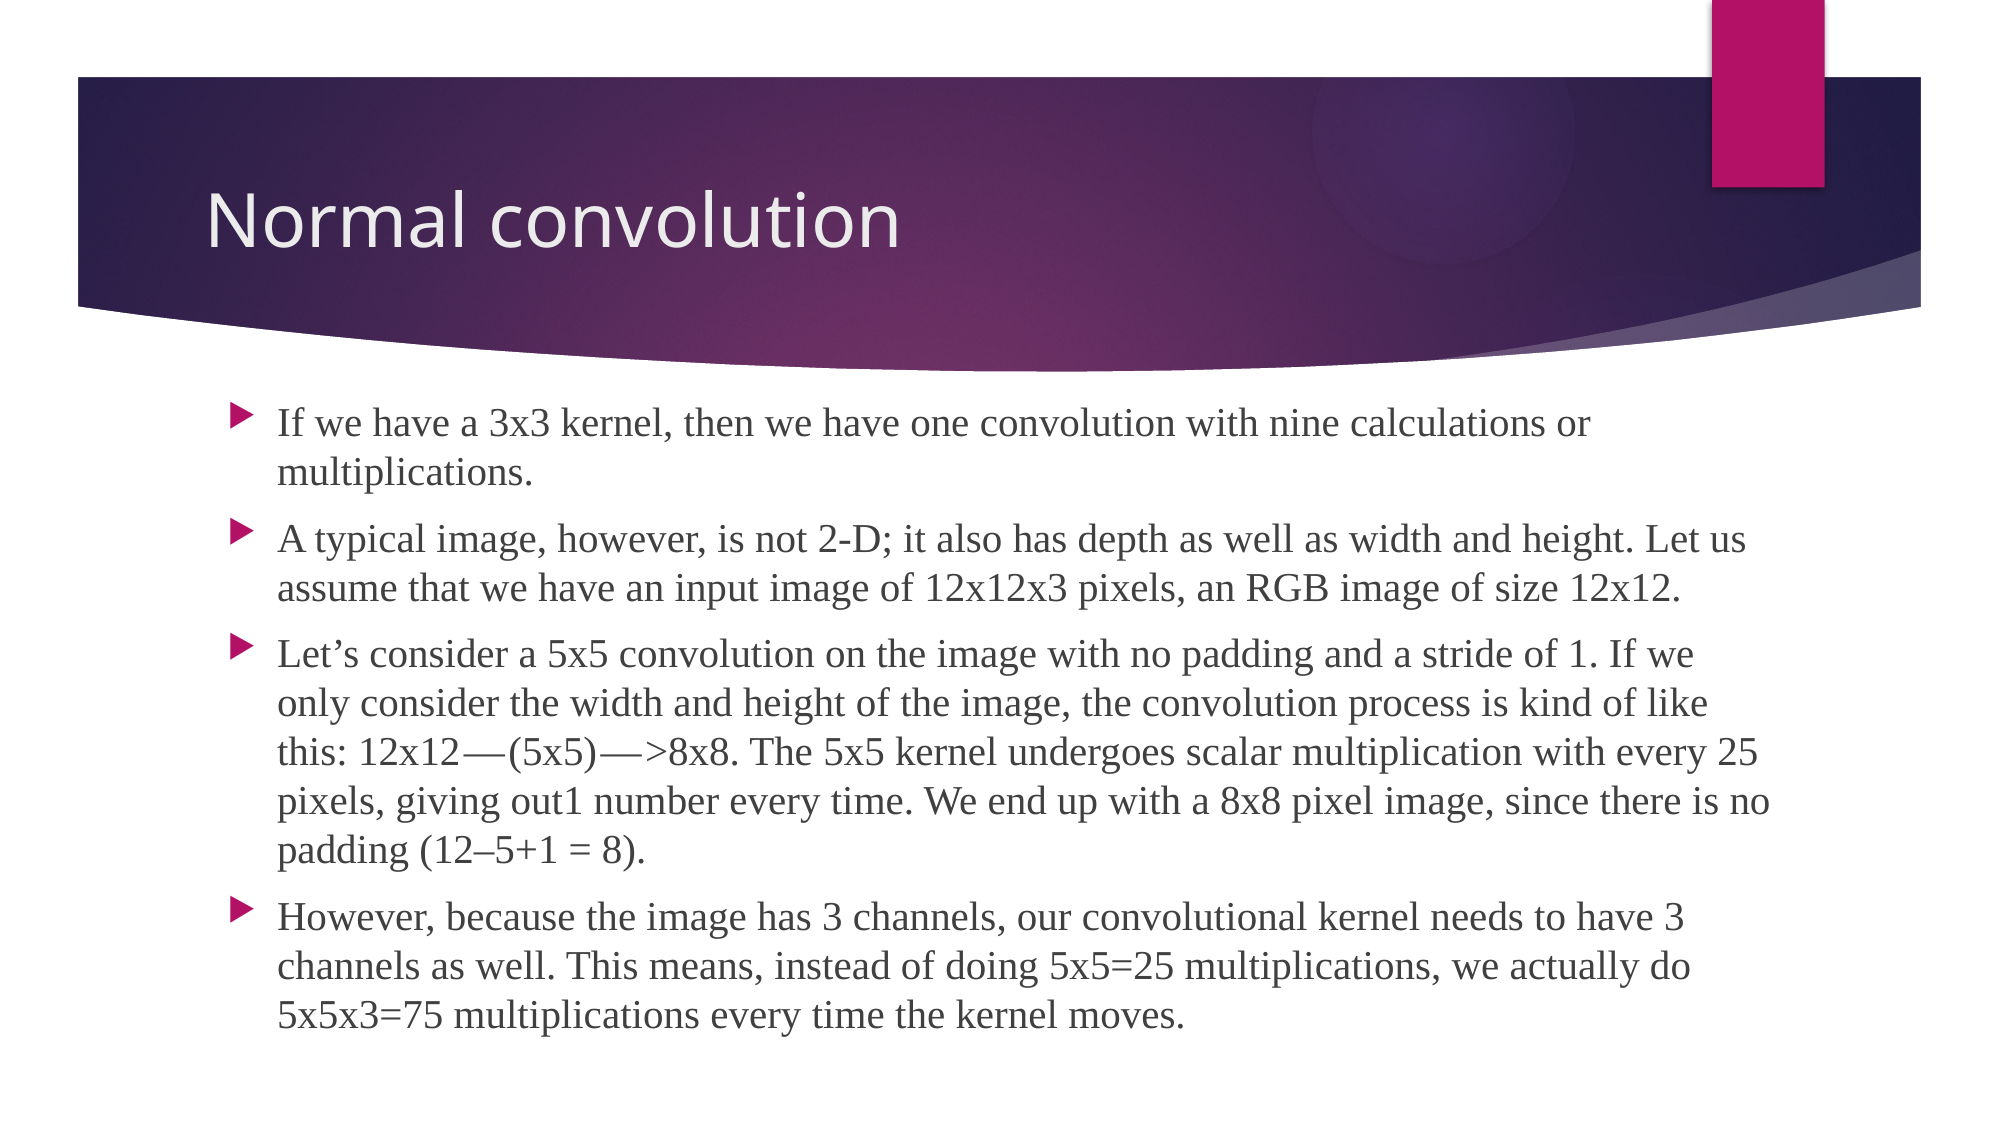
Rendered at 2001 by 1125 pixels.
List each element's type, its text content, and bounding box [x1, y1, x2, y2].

list If we have a 3x3 kernel, then we have one convolution with nine calculations or multiplications. A typical image, however, is not 2-D; it also has depth as well as width and height. Let us assume that we have an input image of 12x12x3 pixels, an RGB image of size 12x12. Let’s consider a 5x5 convolution on the image with no padding and a stride of 1. If we only consider the width and height of the image, the convolution process is kind of like this: 12x12 — (5x5) — >8x8. The 5x5 kernel undergoes scalar multiplication with every 25 pixels, giving out1 number every time. We end up with a 8x8 pixel image, since there is no padding (12–5+1 = 8). However, because the image has 3 channels, our convolutional kernel needs to have 3 channels as well. This means, instead of doing 5x5=25 multiplications, we actually do 5x5x3=75 multiplications every time the kernel moves. [212, 388, 1788, 1051]
title Normal convolution [189, 159, 1627, 276]
